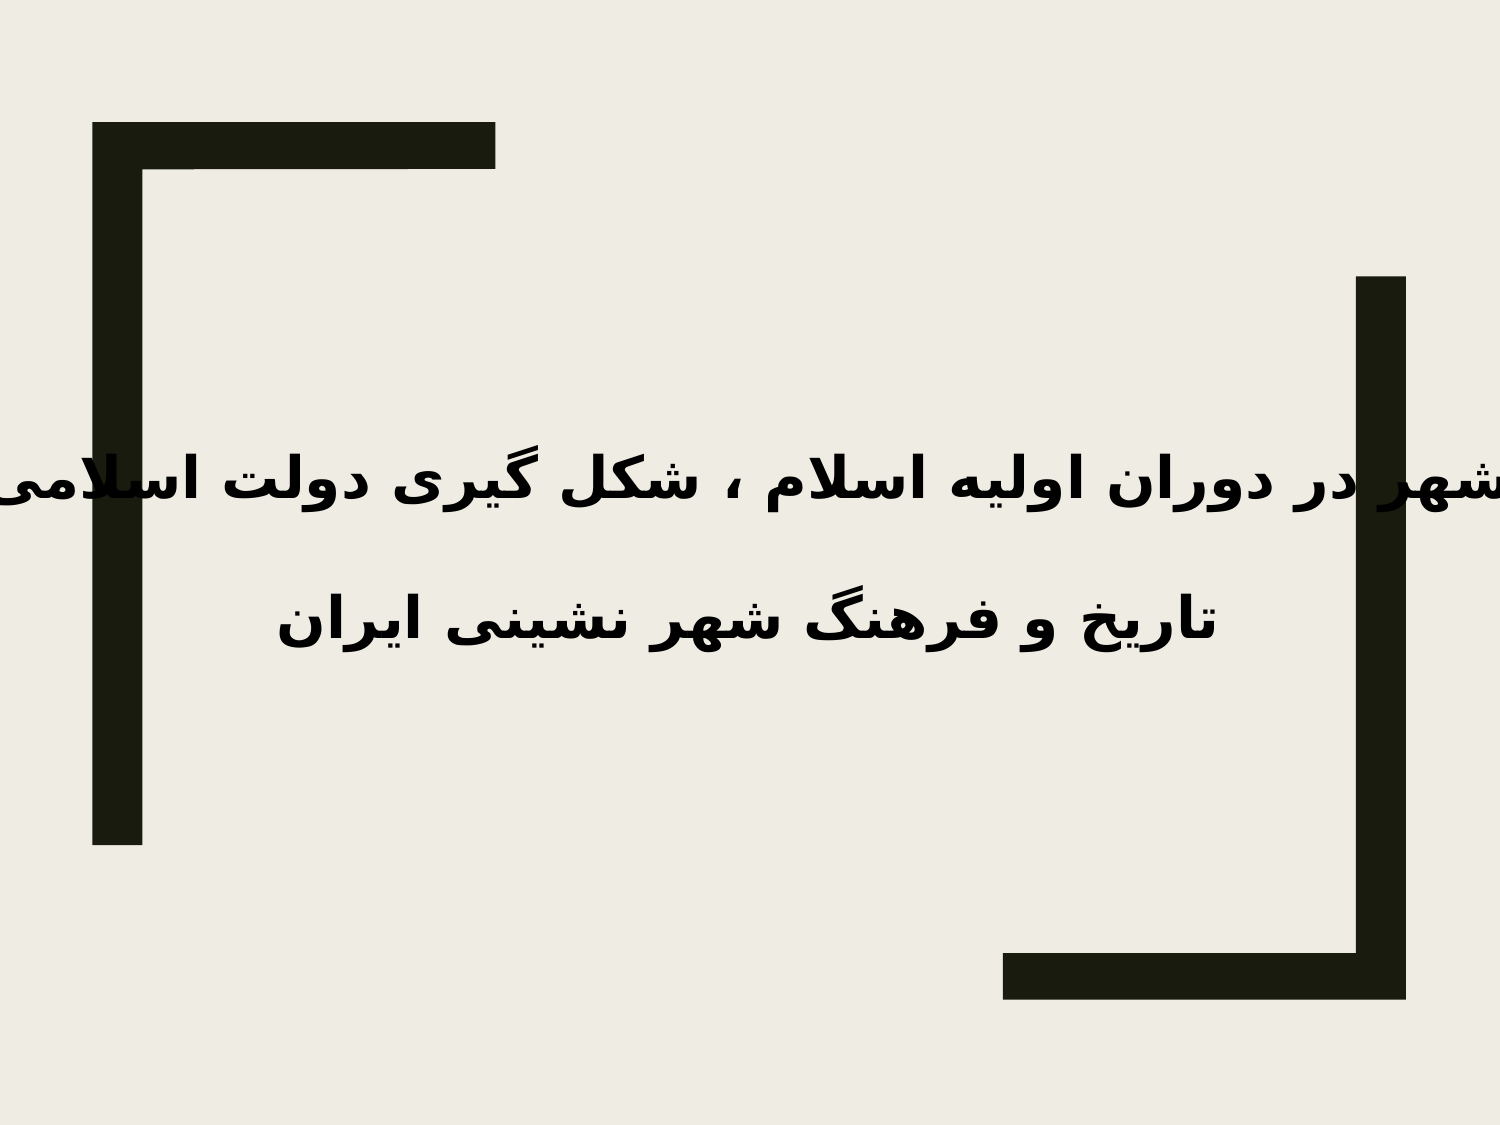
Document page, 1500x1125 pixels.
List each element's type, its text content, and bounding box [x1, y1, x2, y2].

text_box شهر در دوران اولیه اسلام ، شکل گیری دولت اسلامی تاریخ و فرهنگ شهر نشینی ایران [0, 432, 1500, 658]
